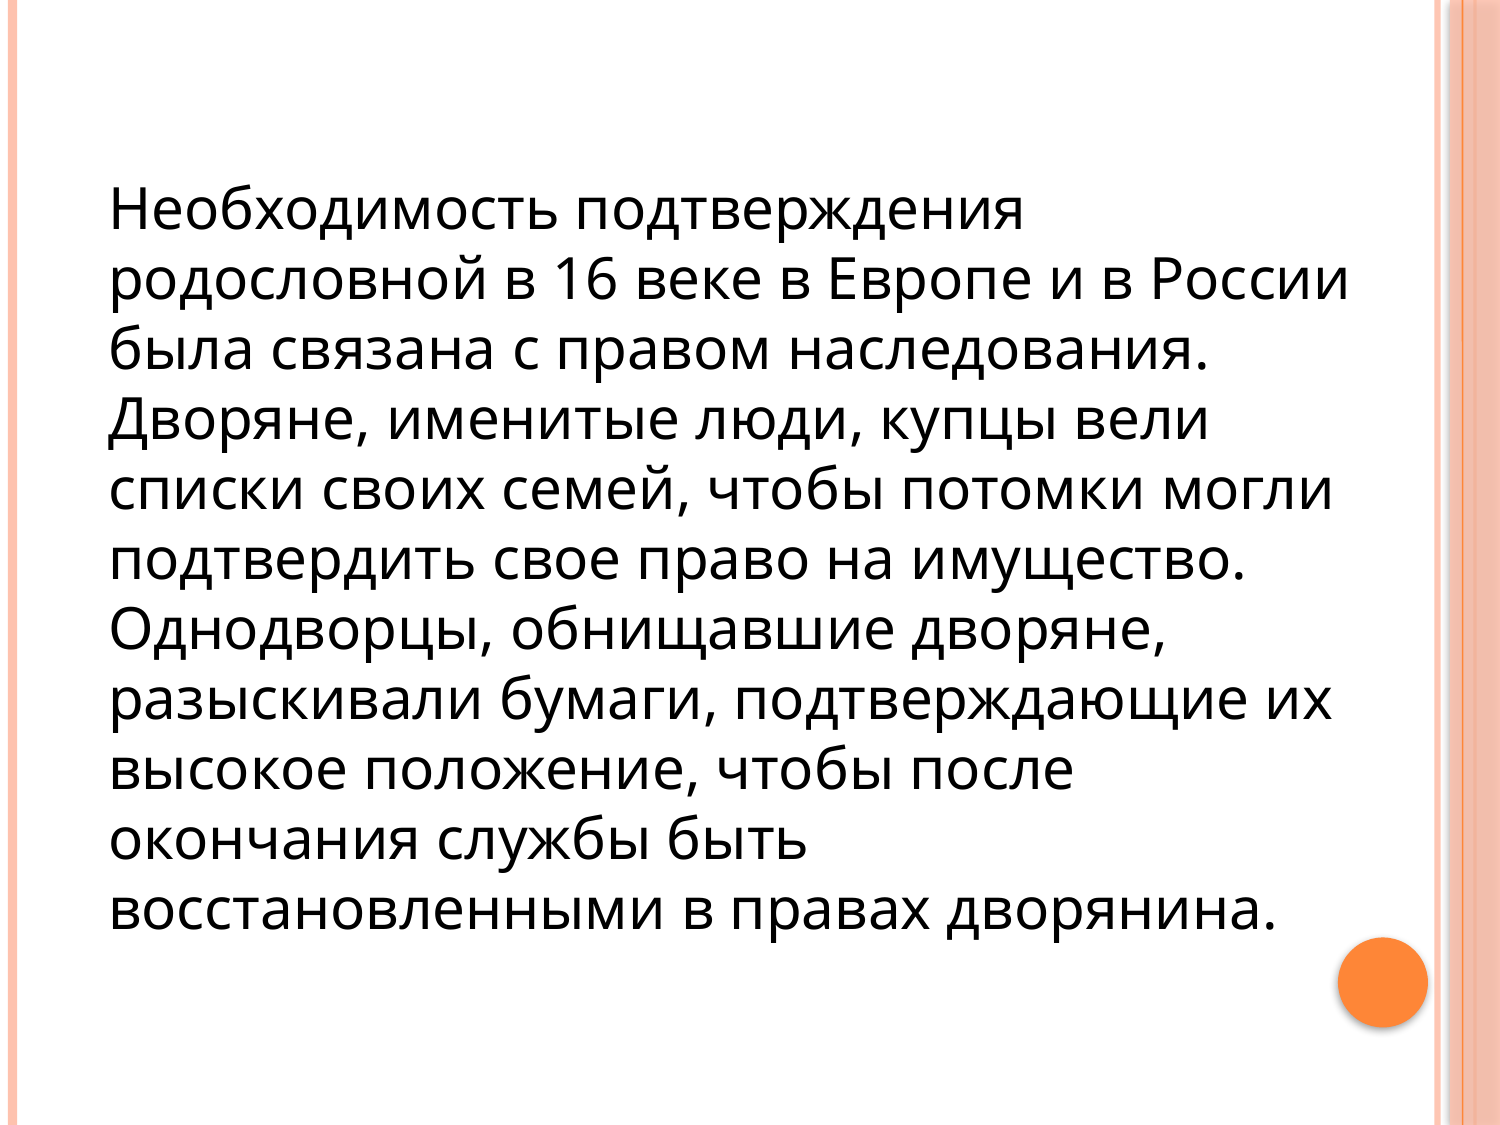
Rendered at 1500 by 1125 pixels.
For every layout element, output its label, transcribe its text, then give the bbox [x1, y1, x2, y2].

text_box Необходимость подтверждения родословной в 16 веке в Европе и в России была связана с правом наследования. Дворяне, именитые люди, купцы вели списки своих семей, чтобы потомки могли подтвердить свое право на имущество. Однодворцы, обнищавшие дворяне, разыскивали бумаги, подтверждающие их высокое положение, чтобы после окончания службы быть восстановленными в правах дворянина. [93, 164, 1371, 949]
